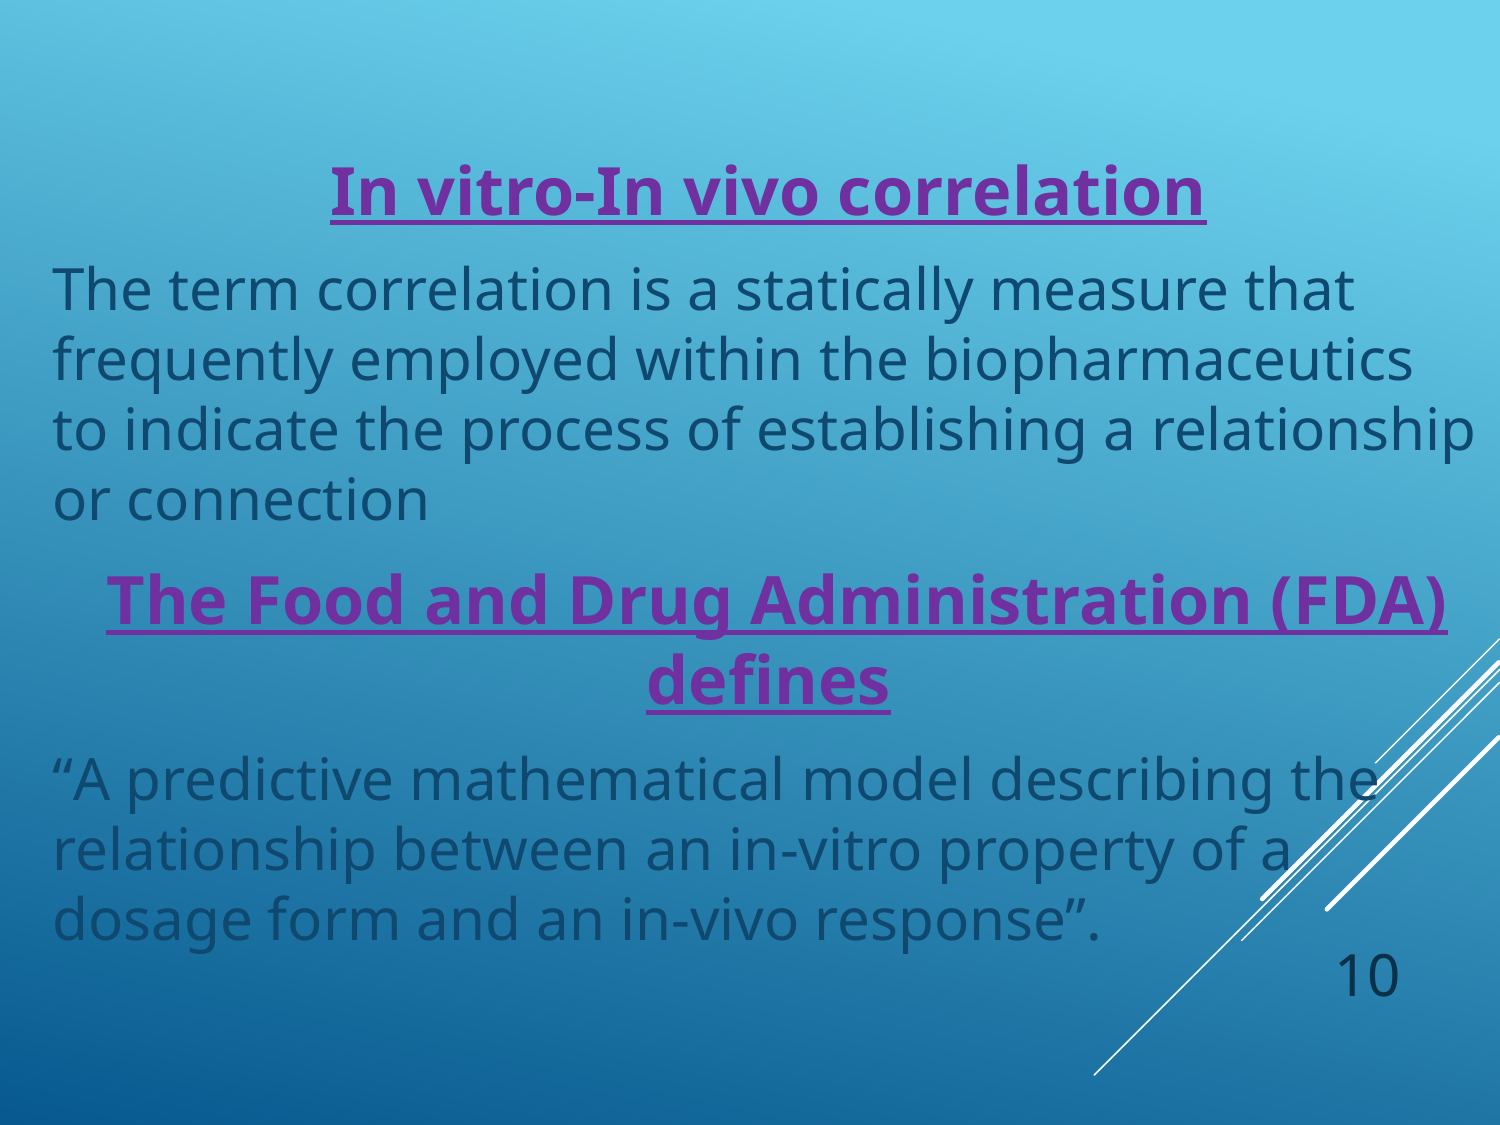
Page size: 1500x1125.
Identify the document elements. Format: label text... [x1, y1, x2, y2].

list In vitro-In vivo correlation The term correlation is a statically measure that frequently employed within the biopharmaceutics to indicate the process of establishing a relationship or connection The Food and Drug Administration (FDA) defines “A predictive mathematical model describing the relationship between an in-vitro property of a dosage form and an in-vivo response”. [37, 87, 1500, 1013]
slide_number 10 [1275, 915, 1416, 1025]
